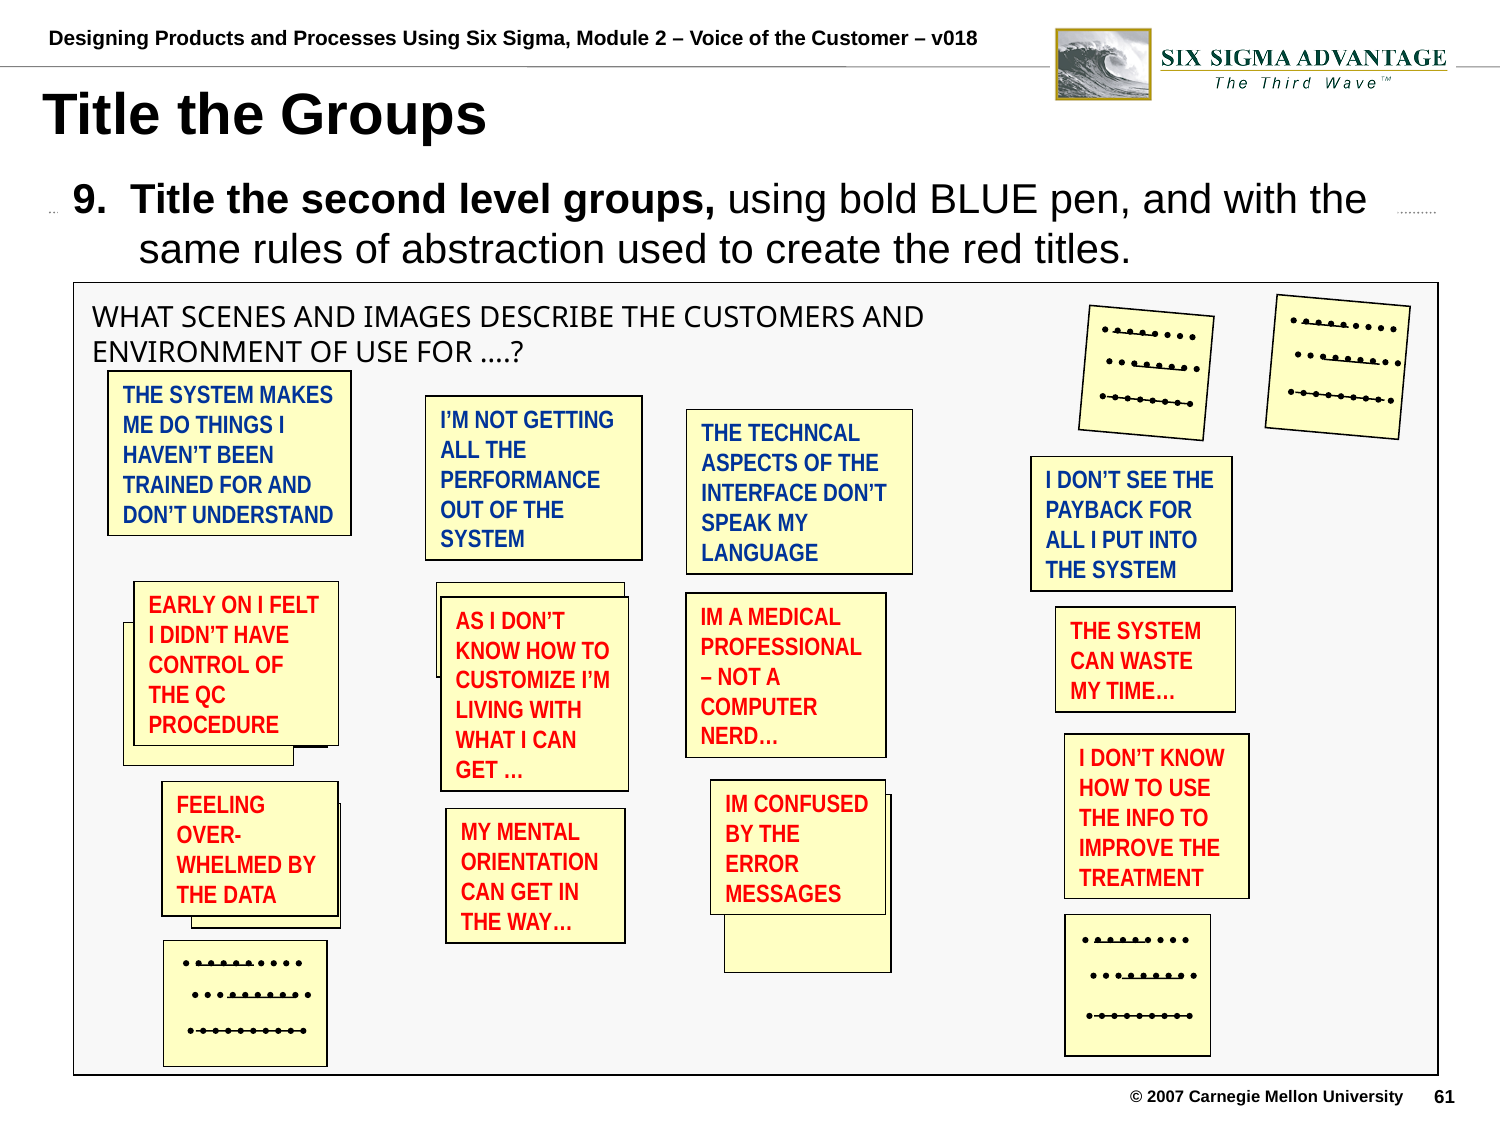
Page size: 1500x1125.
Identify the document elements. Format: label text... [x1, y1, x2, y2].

text_box FEELING OVER- WHELMED BY THE DATA [161, 781, 338, 916]
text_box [1270, 299, 1405, 434]
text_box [1083, 310, 1210, 436]
text_box IM CONFUSED BY THE ERROR MESSAGES [710, 780, 886, 915]
text_box I DON’T KNOW HOW TO USE THE INFO TO IMPROVE THE TREATMENT [1064, 733, 1250, 899]
text_box AS I DON’T KNOW HOW TO CUSTOMIZE I’M LIVING WITH WHAT I CAN GET … [440, 596, 629, 792]
text_box IM A MEDICAL PROFESSIONAL – NOT A COMPUTER NERD… [685, 592, 886, 758]
text_box THE TECHNCAL ASPECTS OF THE INTERFACE DON’T SPEAK MY LANGUAGE [686, 409, 913, 574]
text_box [123, 622, 294, 766]
text_box THE SYSTEM MAKES ME DO THINGS I HAVEN’T BEEN TRAINED FOR AND DON’T UNDERSTAND [108, 376, 351, 536]
text_box EARLY ON I FELT I DIDN’T HAVE CONTROL OF THE QC PROCEDURE [133, 581, 339, 746]
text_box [163, 940, 328, 1067]
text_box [1064, 914, 1211, 1057]
text_box I DON’T SEE THE PAYBACK FOR ALL I PUT INTO THE SYSTEM [1030, 456, 1232, 591]
text_box [436, 582, 625, 677]
text_box WHAT SCENES AND IMAGES DESCRIBE THE CUSTOMERS AND ENVIRONMENT OF USE FOR ….? [77, 290, 978, 376]
text_box [73, 282, 1438, 1076]
text_box 9. Title the second level groups, using bold BLUE pen, and with the same rules of abstraction used to create the red titles. [57, 164, 1398, 280]
title Title the Groups [42, 89, 1438, 146]
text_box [152, 599, 328, 748]
text_box MY MENTAL ORIENTATION CAN GET IN THE WAY… [446, 808, 626, 943]
text_box THE SYSTEM CAN WASTE MY TIME… [1055, 607, 1236, 712]
text_box [724, 794, 892, 973]
text_box I’M NOT GETTING ALL THE PERFORMANCE OUT OF THE SYSTEM [425, 395, 643, 561]
picture [1049, 24, 1456, 104]
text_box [191, 803, 341, 929]
